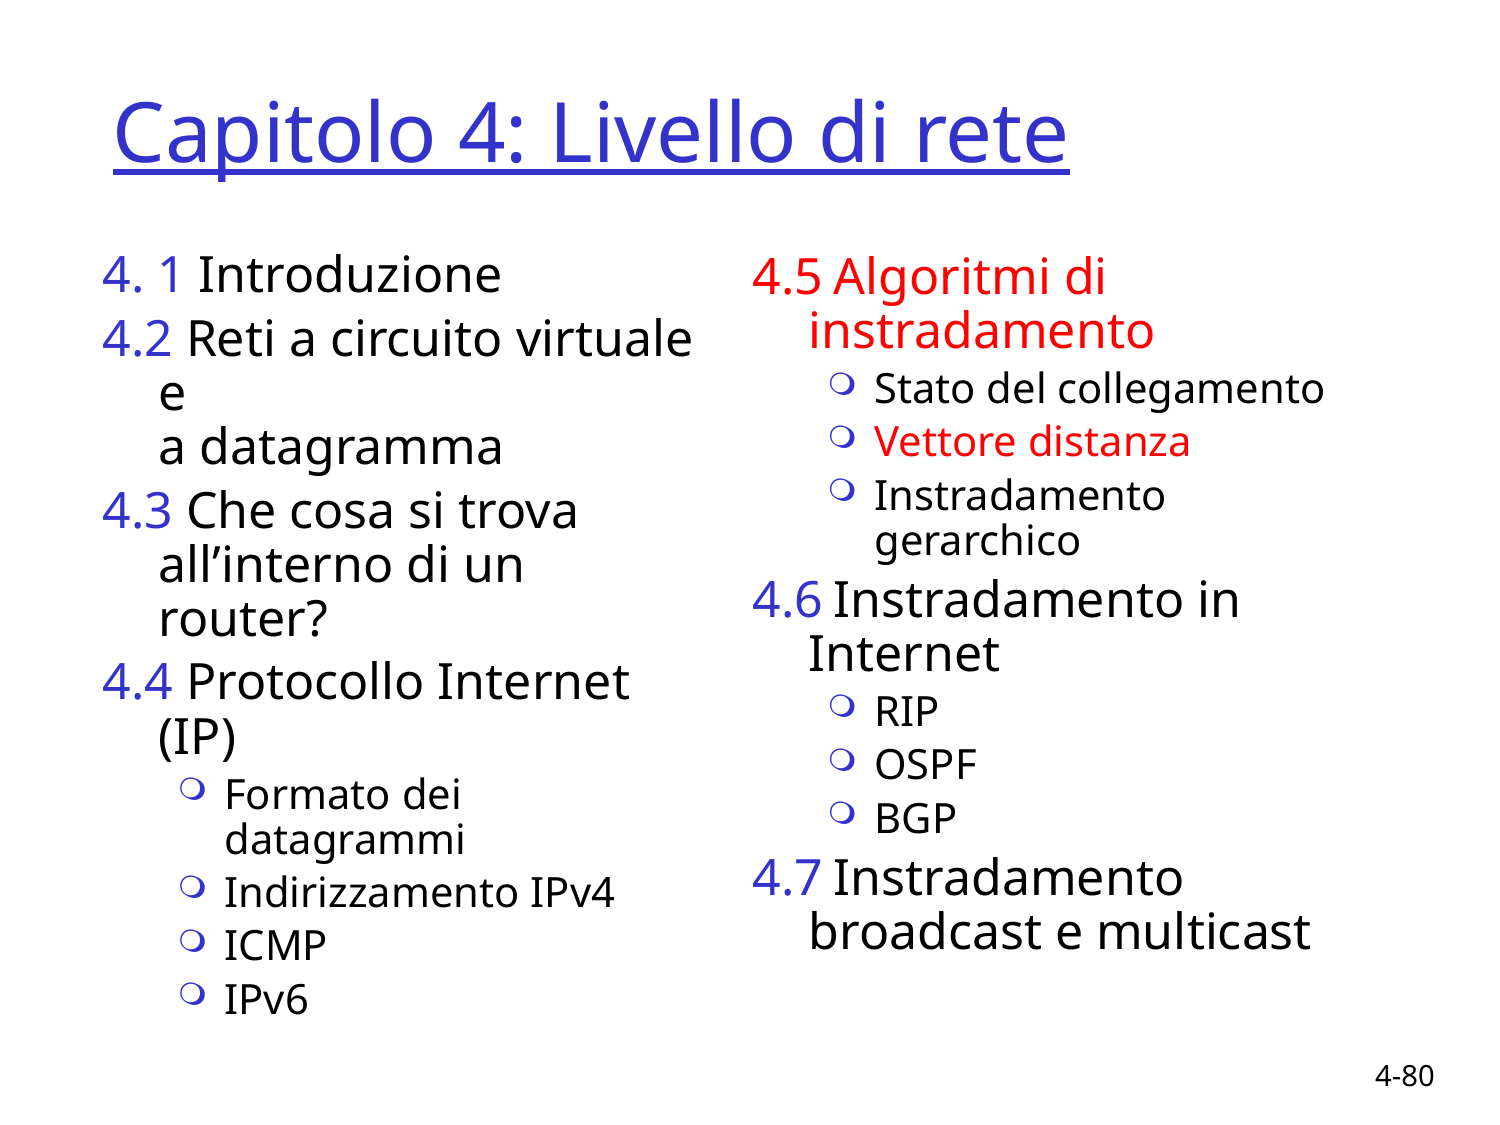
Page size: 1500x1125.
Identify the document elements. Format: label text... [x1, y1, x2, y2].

list 4. 1 Introduzione 4.2 Reti a circuito virtuale e a datagramma 4.3 Che cosa si trova all’interno di un router? 4.4 Protocollo Internet (IP) Formato dei datagrammi Indirizzamento IPv4 ICMP IPv6 [87, 241, 713, 1005]
slide_number 4-80 [1338, 1049, 1451, 1125]
text_box Capitolo 4: Livello di rete [97, 35, 1373, 223]
list 4.5 Algoritmi di instradamento Stato del collegamento Vettore distanza Instradamento gerarchico 4.6 Instradamento in Internet RIP OSPF BGP 4.7 Instradamento broadcast e multicast [737, 243, 1363, 1007]
